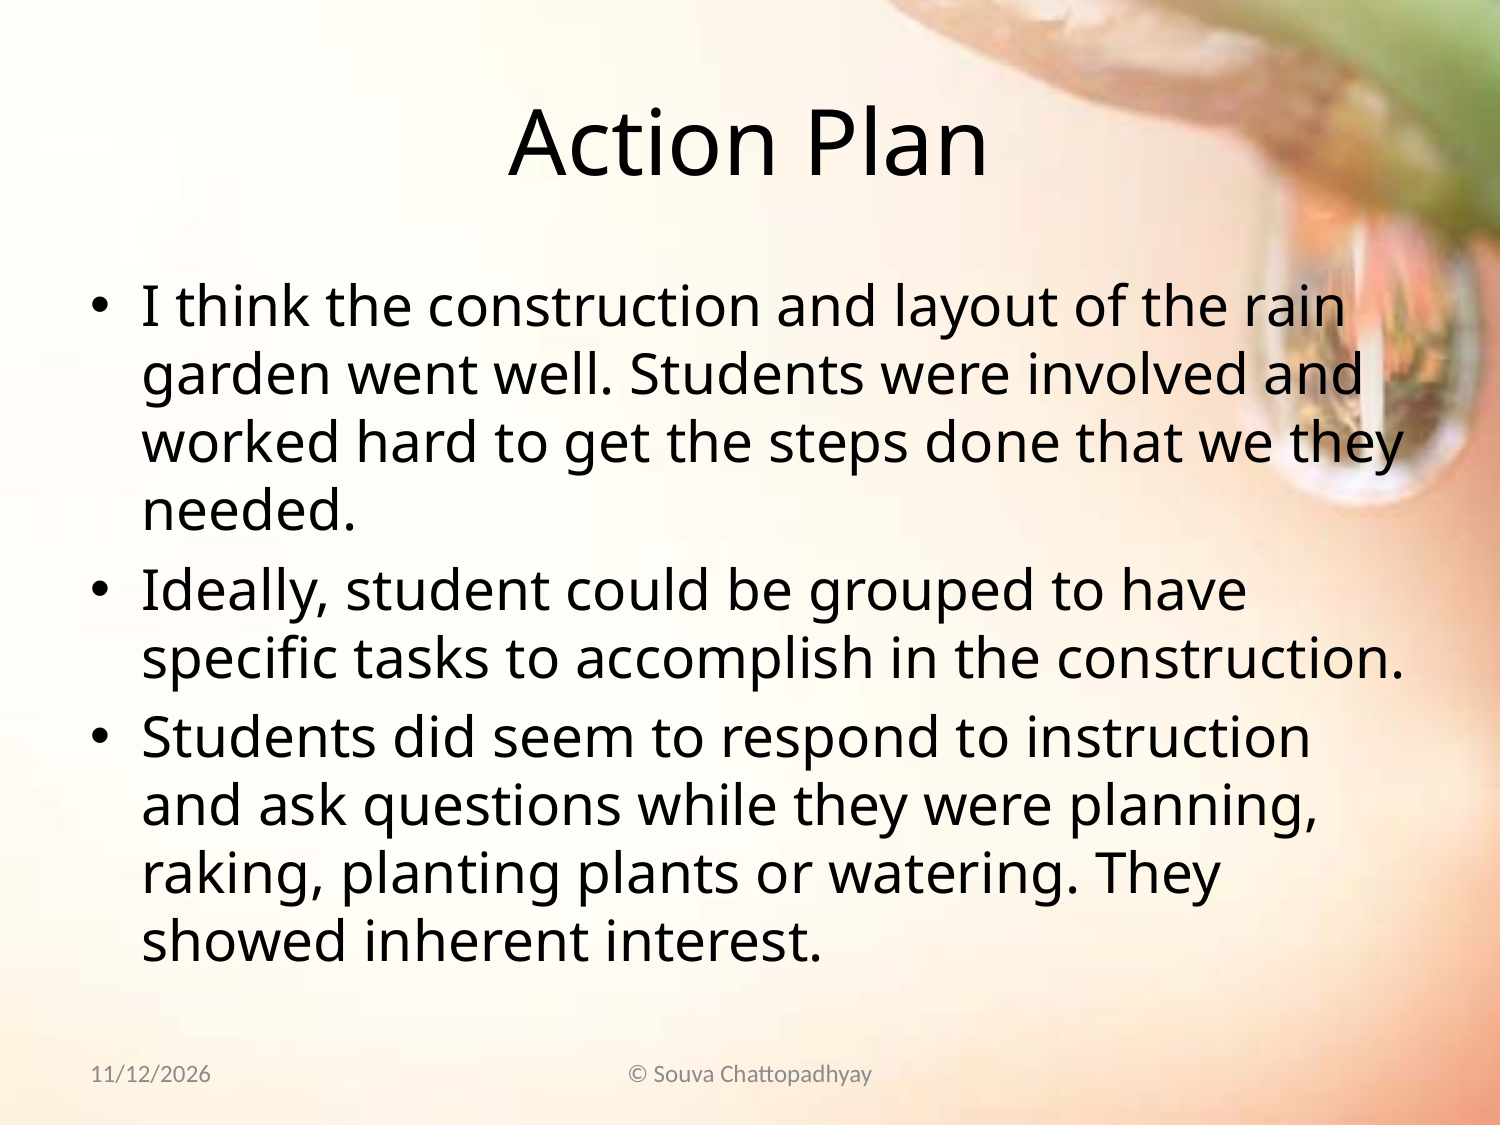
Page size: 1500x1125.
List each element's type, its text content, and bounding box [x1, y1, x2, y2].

footer © Souva Chattopadhyay [512, 1042, 988, 1103]
picture [0, 0, 1500, 1125]
title Action Plan [75, 45, 1425, 233]
list I think the construction and layout of the rain garden went well. Students were involved and worked hard to get the steps done that we they needed. Ideally, student could be grouped to have specific tasks to accomplish in the construction. Students did seem to respond to instruction and ask questions while they were planning, raking, planting plants or watering. They showed inherent interest. [75, 262, 1425, 1005]
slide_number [75, 1042, 425, 1103]
